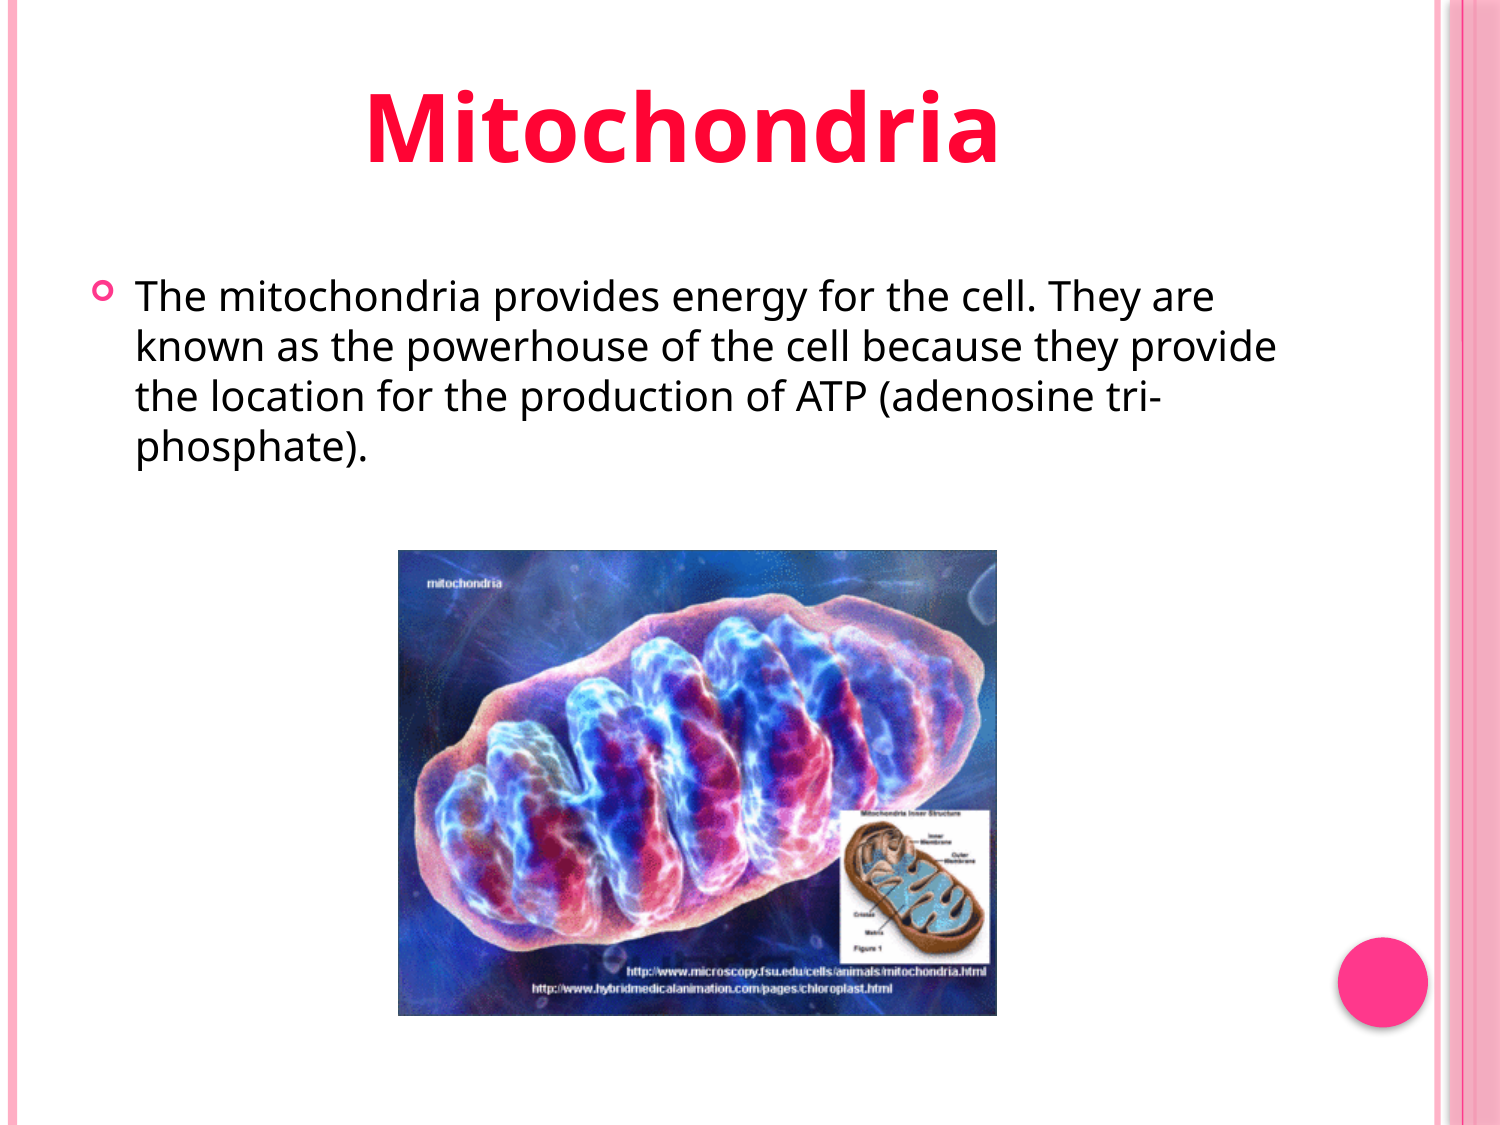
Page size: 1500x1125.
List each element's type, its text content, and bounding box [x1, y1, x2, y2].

list The mitochondria provides energy for the cell. They are known as the powerhouse of the cell because they provide the location for the production of ATP (adenosine tri-phosphate). [75, 262, 1300, 1062]
picture [397, 550, 997, 1016]
text_box Mitochondria [70, 58, 1296, 247]
